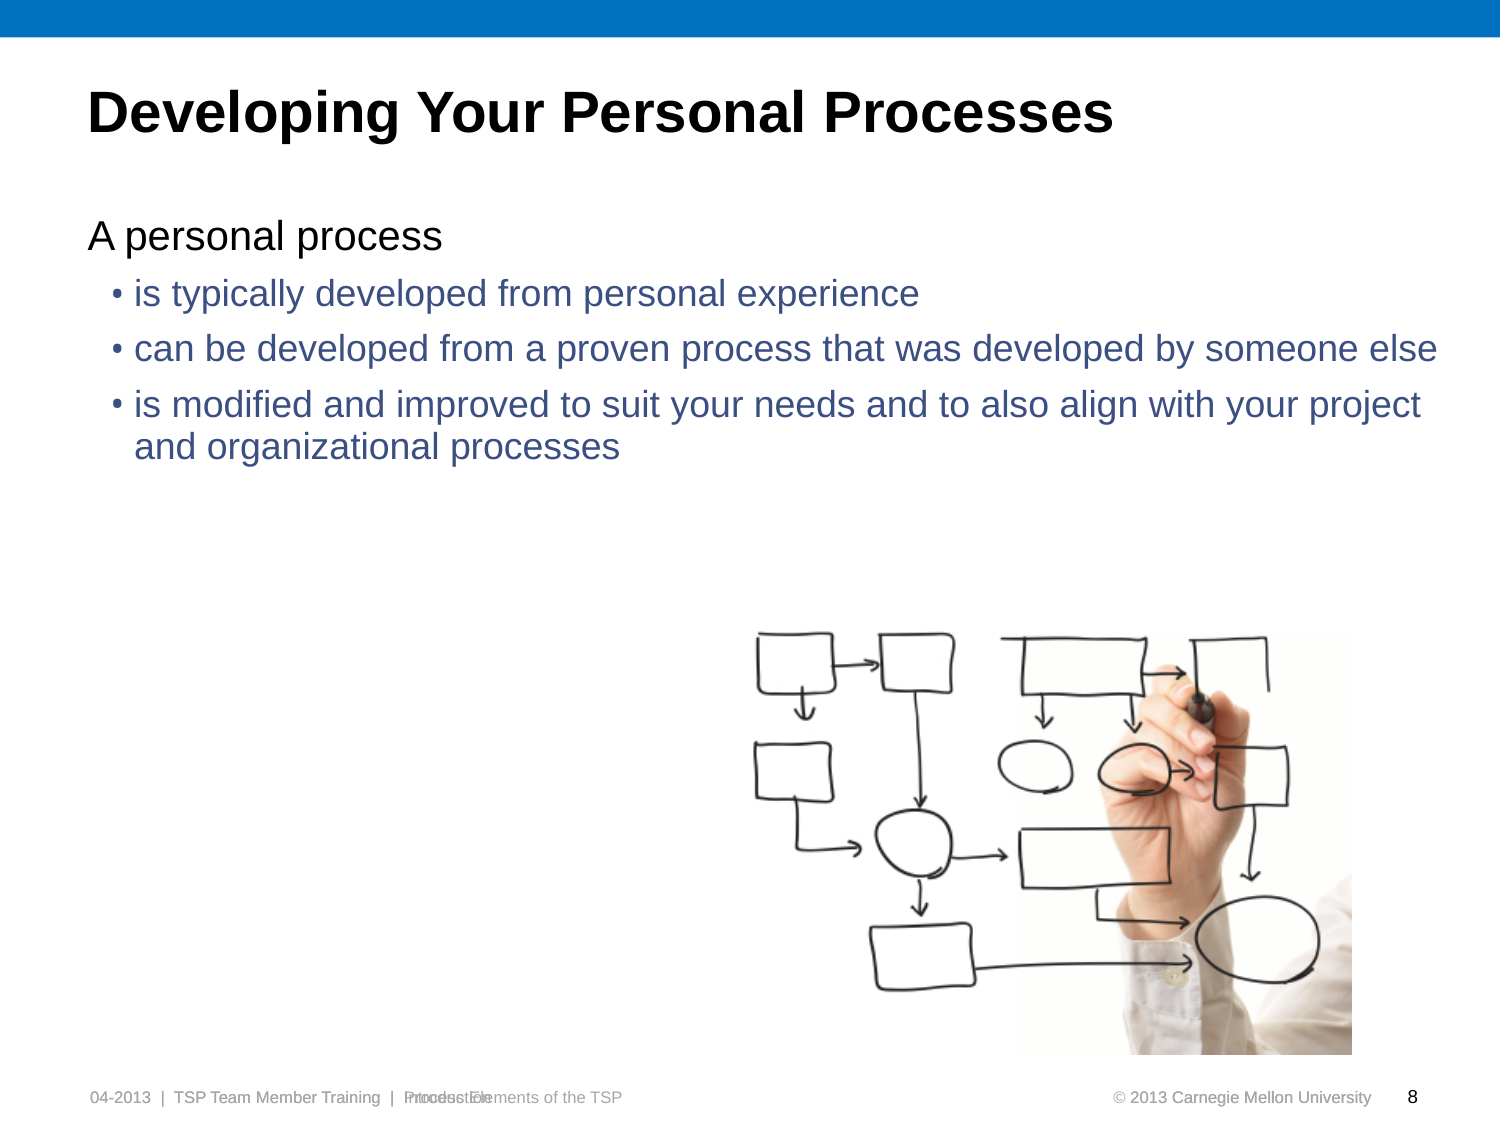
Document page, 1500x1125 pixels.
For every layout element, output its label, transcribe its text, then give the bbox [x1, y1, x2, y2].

list A personal process is typically developed from personal experience can be developed from a proven process that was developed by someone else is modified and improved to suit your needs and to also align with your project and organizational processes [87, 212, 1440, 618]
title Developing Your Personal Processes [87, 87, 1439, 212]
picture [713, 594, 1352, 1055]
